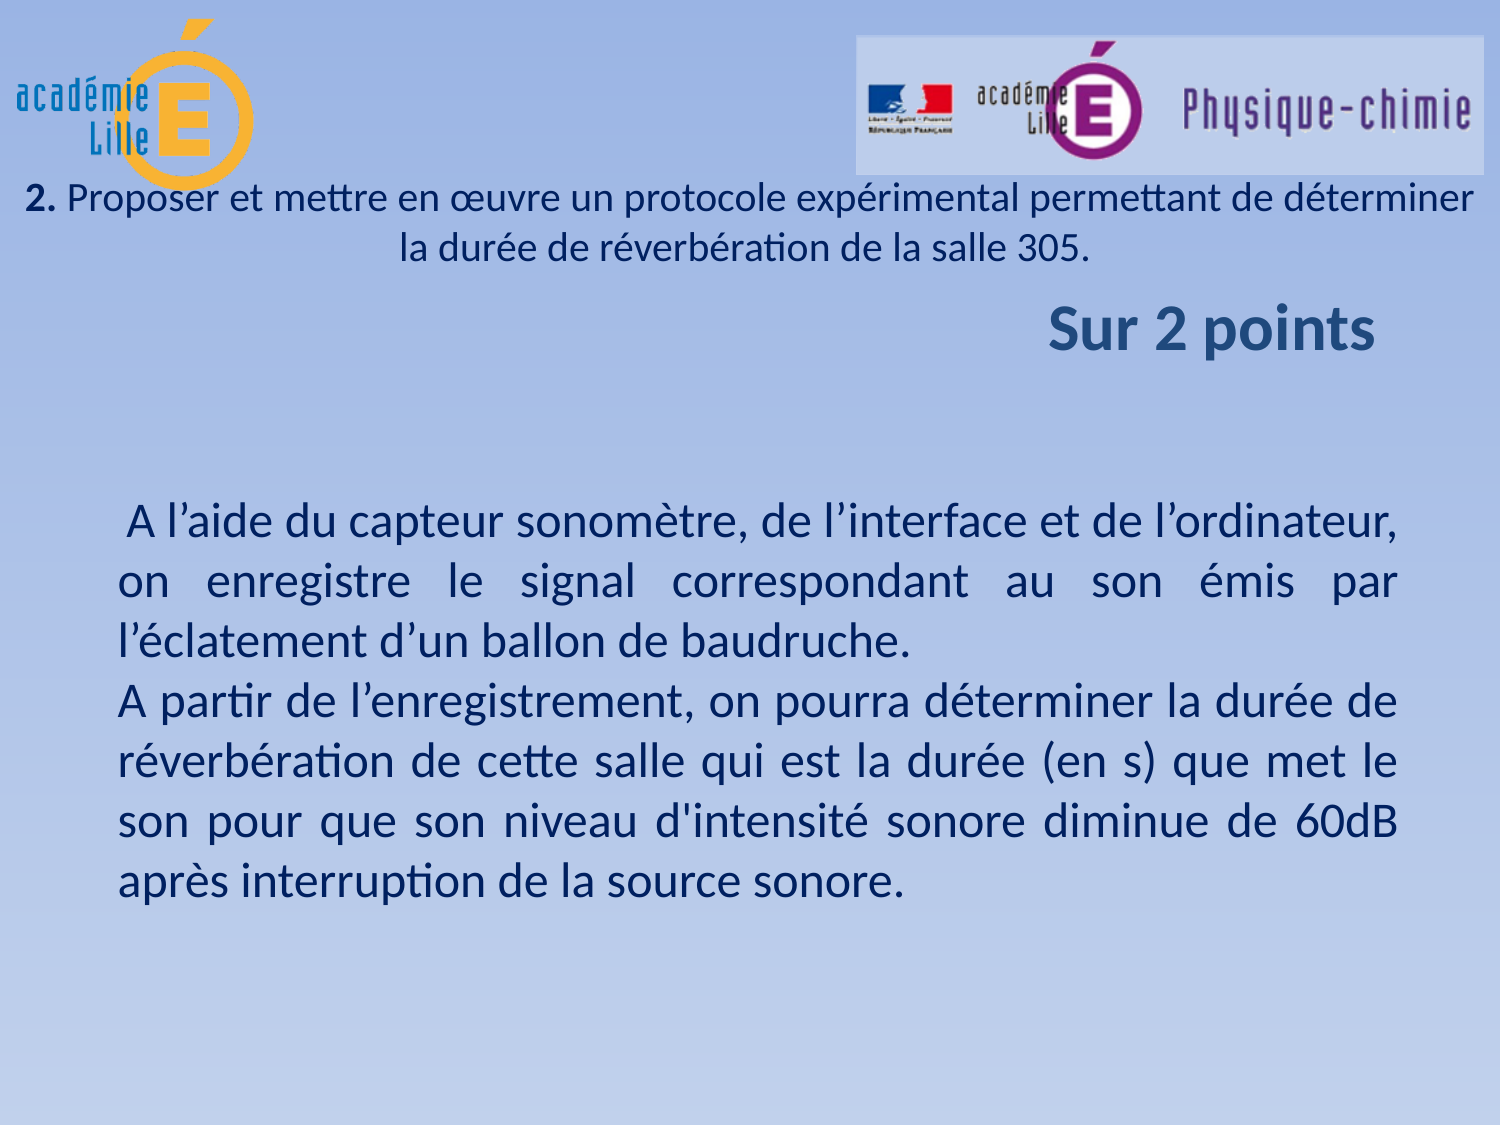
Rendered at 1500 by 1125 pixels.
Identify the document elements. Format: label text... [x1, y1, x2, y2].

text_box A l’aide du capteur sonomètre, de l’interface et de l’ordinateur, on enregistre le signal correspondant au son émis par l’éclatement d’un ballon de baudruche. A partir de l’enregistrement, on pourra déterminer la durée de réverbération de cette salle qui est la durée (en s) que met le son pour que son niveau d'intensité sonore diminue de 60dB après interruption de la source sonore. [102, 479, 1414, 915]
text_box Sur 2 points [1033, 276, 1471, 372]
picture [855, 34, 1485, 175]
text_box 2. Proposer et mettre en œuvre un protocole expérimental permettant de déterminer la durée de réverbération de la salle 305. [0, 113, 1500, 376]
picture [17, 18, 255, 191]
